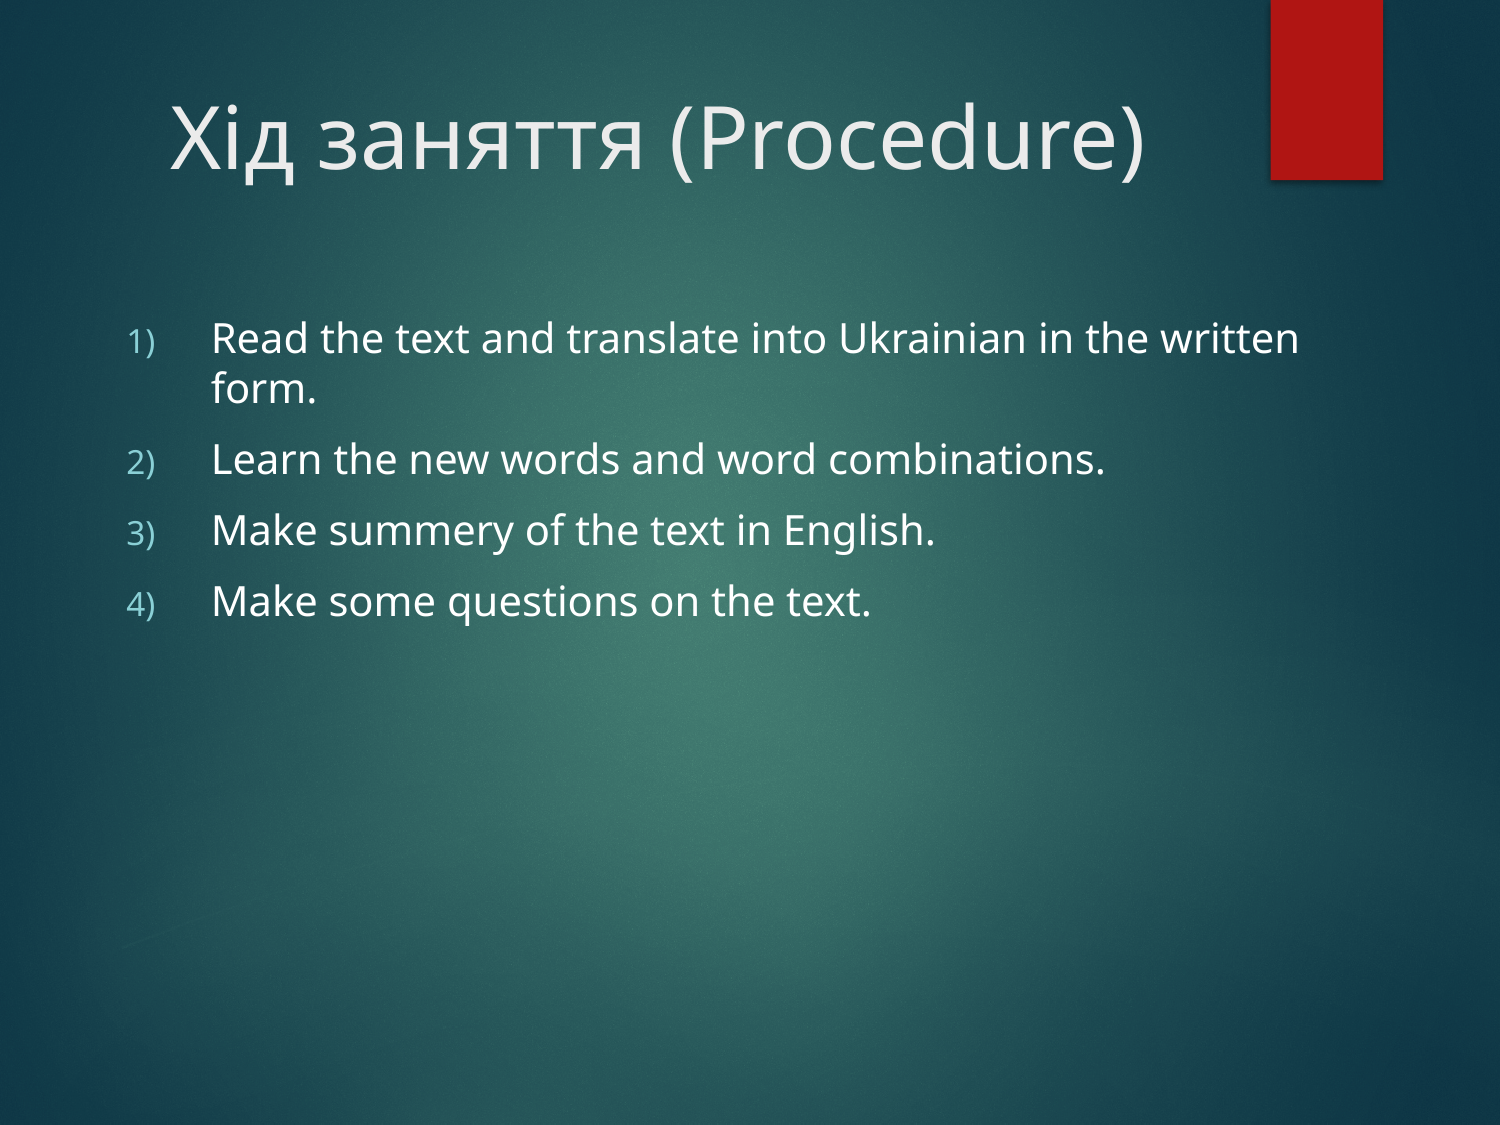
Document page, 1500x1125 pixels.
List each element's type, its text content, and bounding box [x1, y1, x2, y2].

title Хід заняття (Procedure) [79, 74, 1237, 304]
list Read the text and translate into Ukrainian in the written form. Learn the new words and word combinations. Make summery of the text in English. Make some questions on the text. [105, 304, 1331, 1048]
